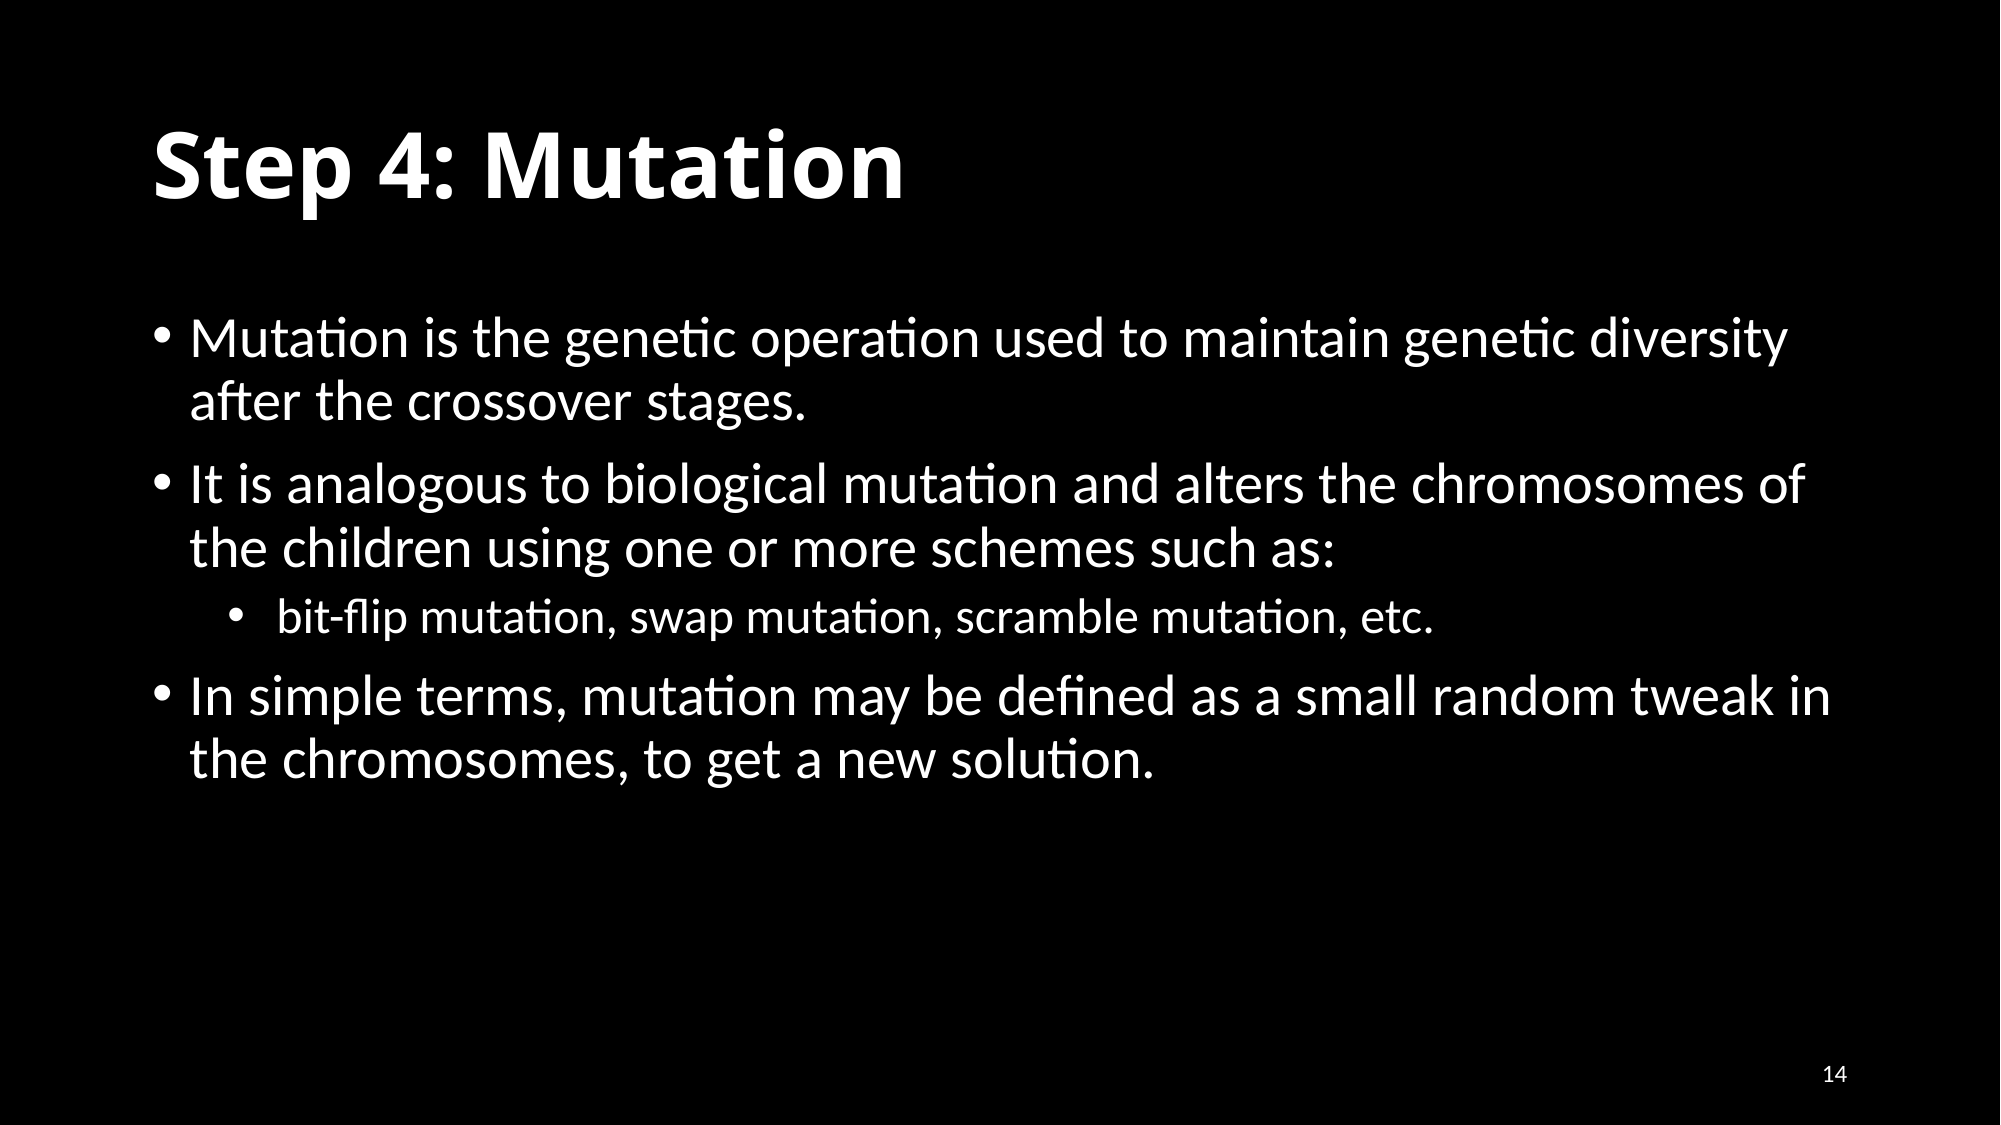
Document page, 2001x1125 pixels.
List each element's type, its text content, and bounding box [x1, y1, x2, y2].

list Mutation is the genetic operation used to maintain genetic diversity after the crossover stages. It is analogous to biological mutation and alters the chromosomes of the children using one or more schemes such as: bit-flip mutation, swap mutation, scramble mutation, etc. In simple terms, mutation may be defined as a small random tweak in the chromosomes, to get a new solution. [137, 299, 1863, 1014]
slide_number 14 [1412, 1042, 1863, 1103]
title Step 4: Mutation [137, 59, 1863, 278]
